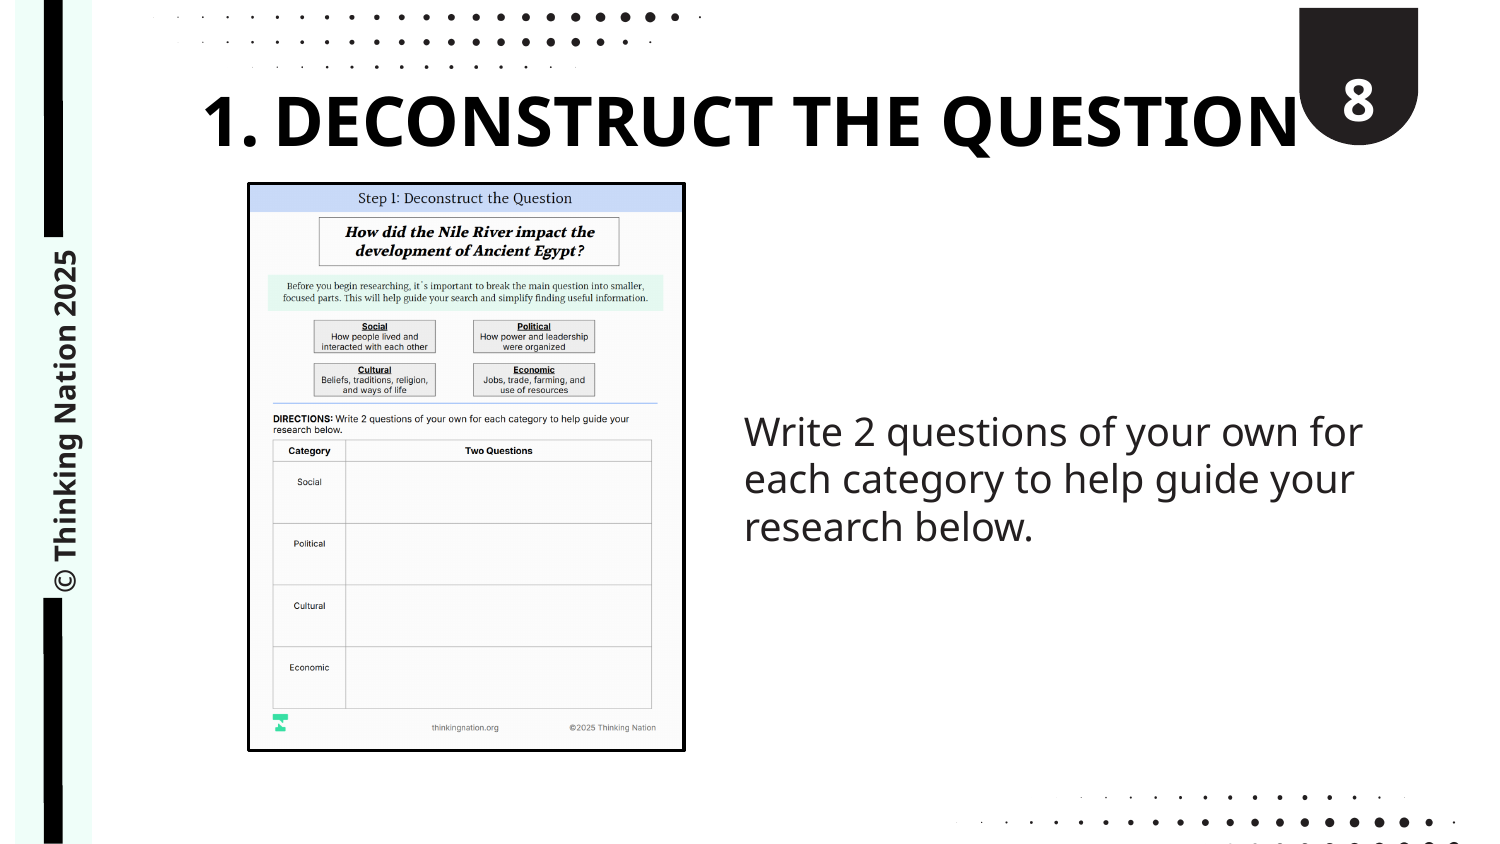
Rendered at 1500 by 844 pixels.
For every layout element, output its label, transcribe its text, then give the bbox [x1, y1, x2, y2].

text_box [882, 795, 1483, 844]
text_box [1294, 0, 1423, 146]
text_box DECONSTRUCT THE QUESTION [97, 77, 1416, 161]
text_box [14, 0, 93, 844]
text_box Write 2 questions of your own for each category to help guide your research below. [743, 406, 1408, 549]
picture [249, 184, 683, 750]
text_box [128, 0, 729, 69]
